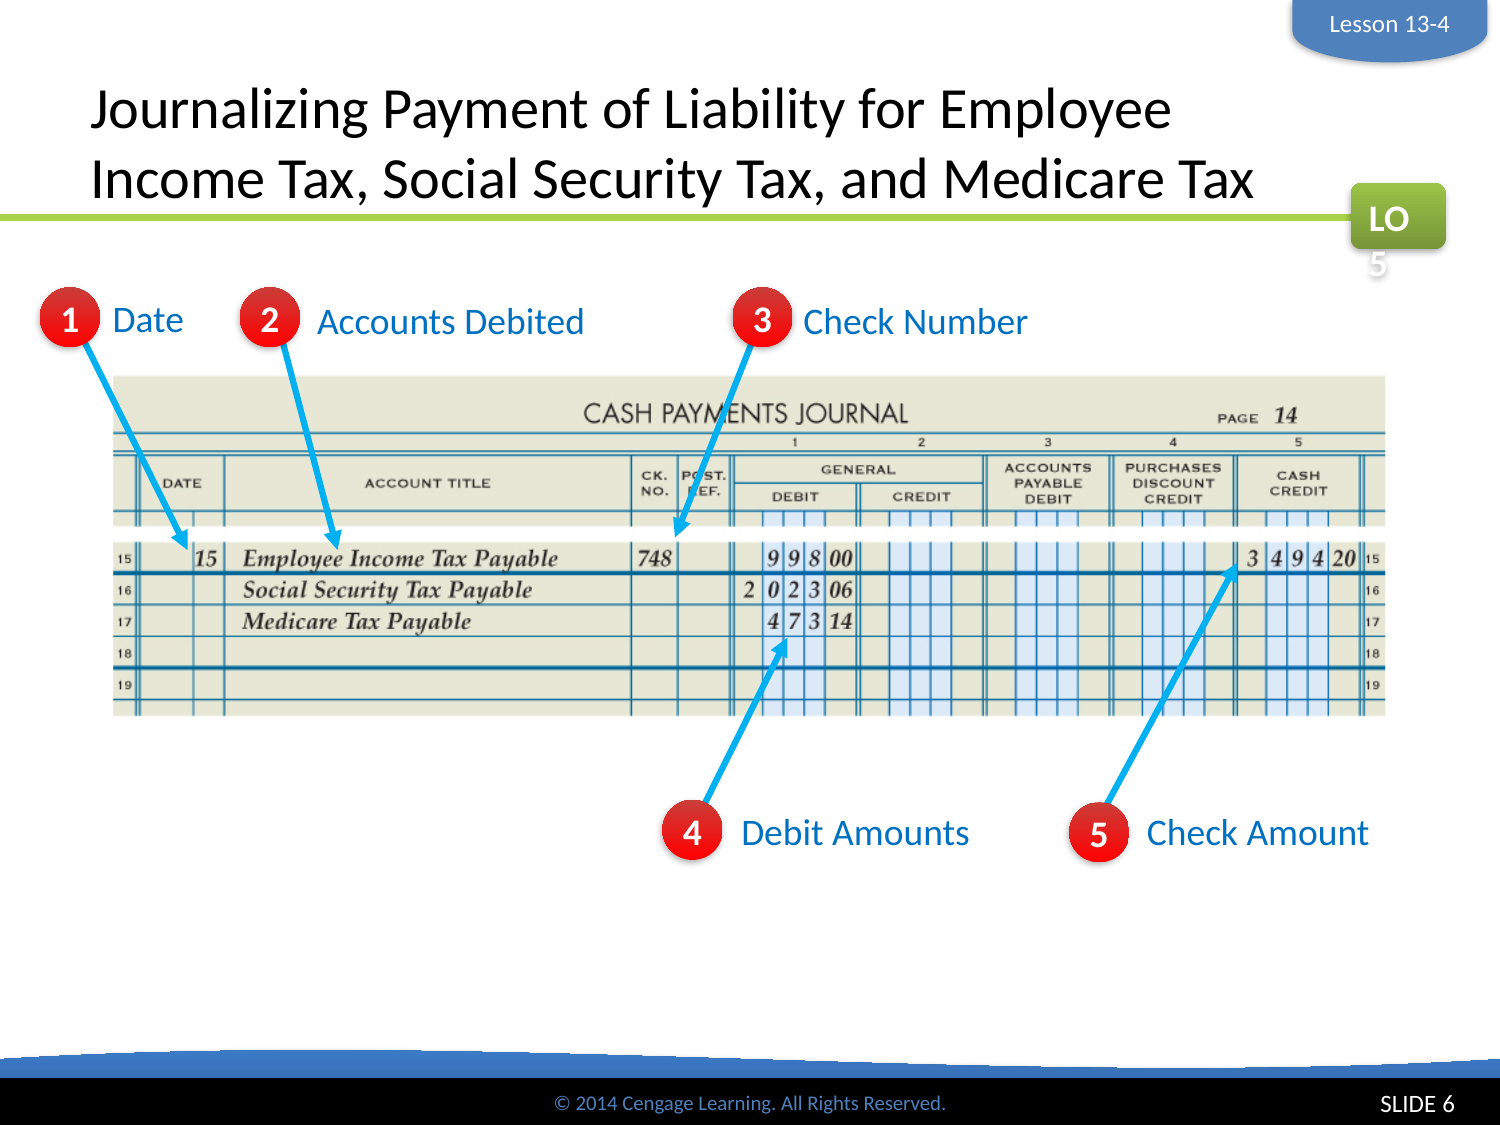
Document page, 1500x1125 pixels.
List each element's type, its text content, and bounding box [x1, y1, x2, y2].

text_box LO5 [1350, 183, 1446, 250]
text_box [239, 287, 603, 551]
title Journalizing Payment of Liability for Employee Income Tax, Social Security Tax, and Medicare Tax [75, 29, 1350, 218]
slide_number SLIDE 6 [1170, 1080, 1470, 1125]
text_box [1292, 0, 1488, 63]
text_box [1069, 562, 1387, 863]
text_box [674, 287, 1046, 538]
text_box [39, 287, 201, 551]
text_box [662, 637, 987, 862]
picture [112, 374, 1388, 719]
